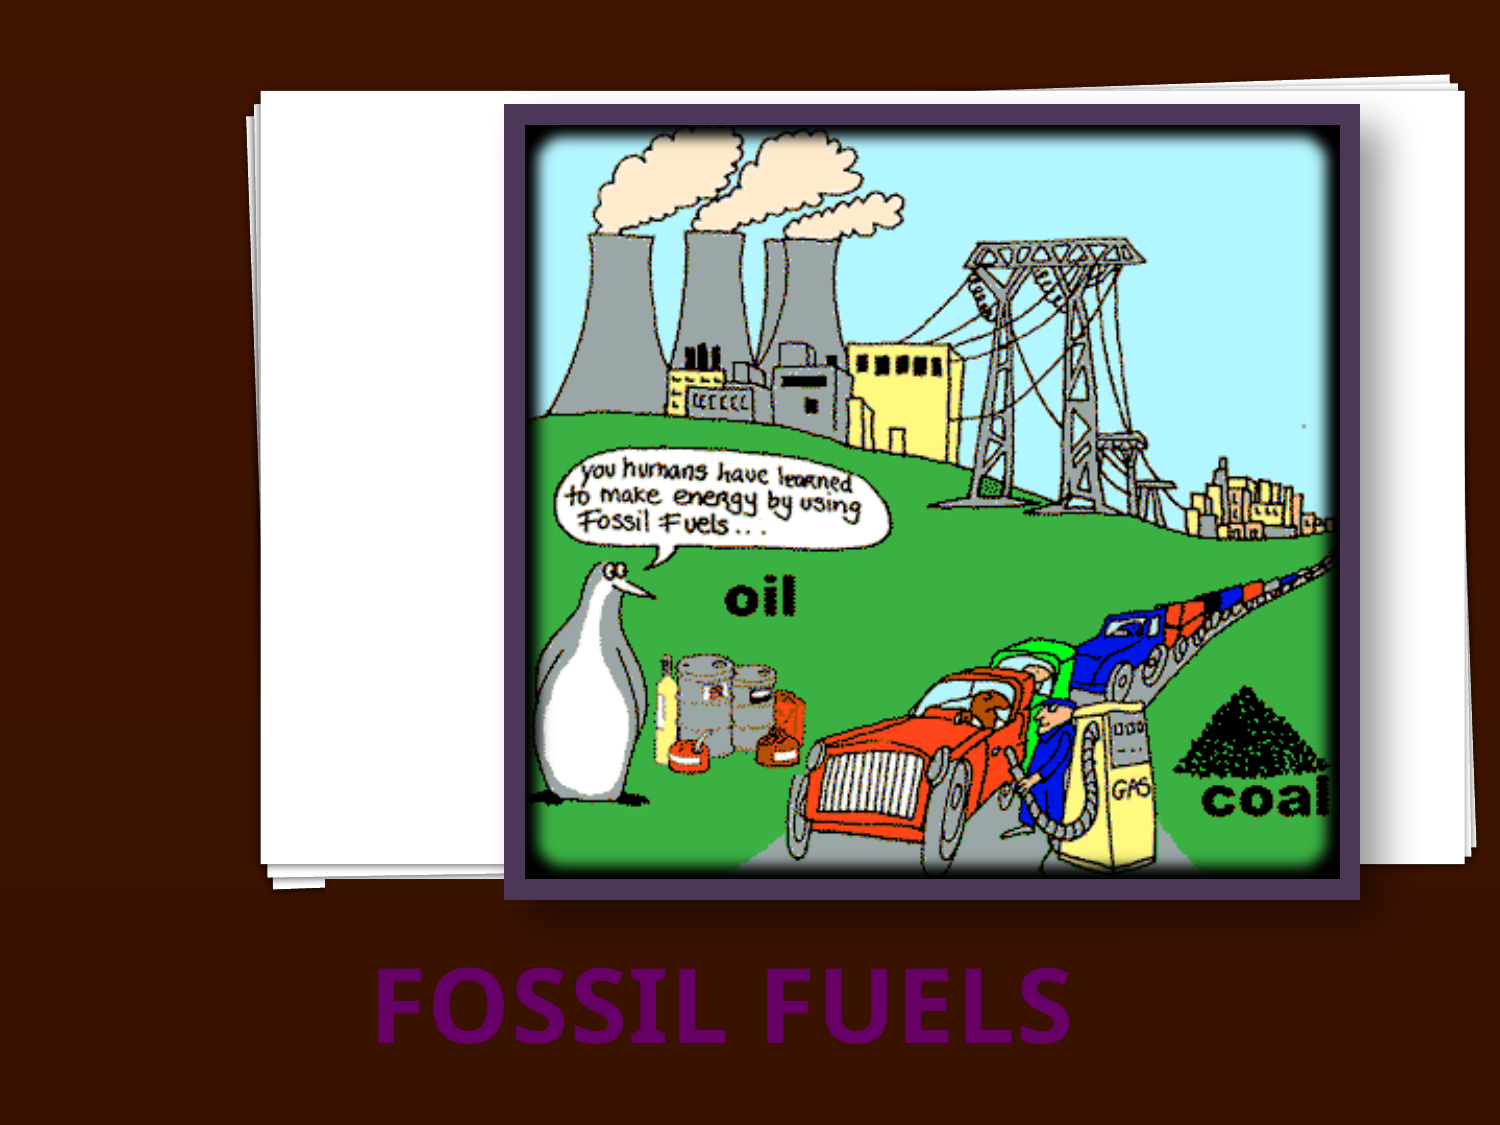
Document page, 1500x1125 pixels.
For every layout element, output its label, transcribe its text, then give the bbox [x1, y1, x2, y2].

title Fossil Fuels [324, 879, 1119, 1125]
picture [524, 124, 1341, 880]
